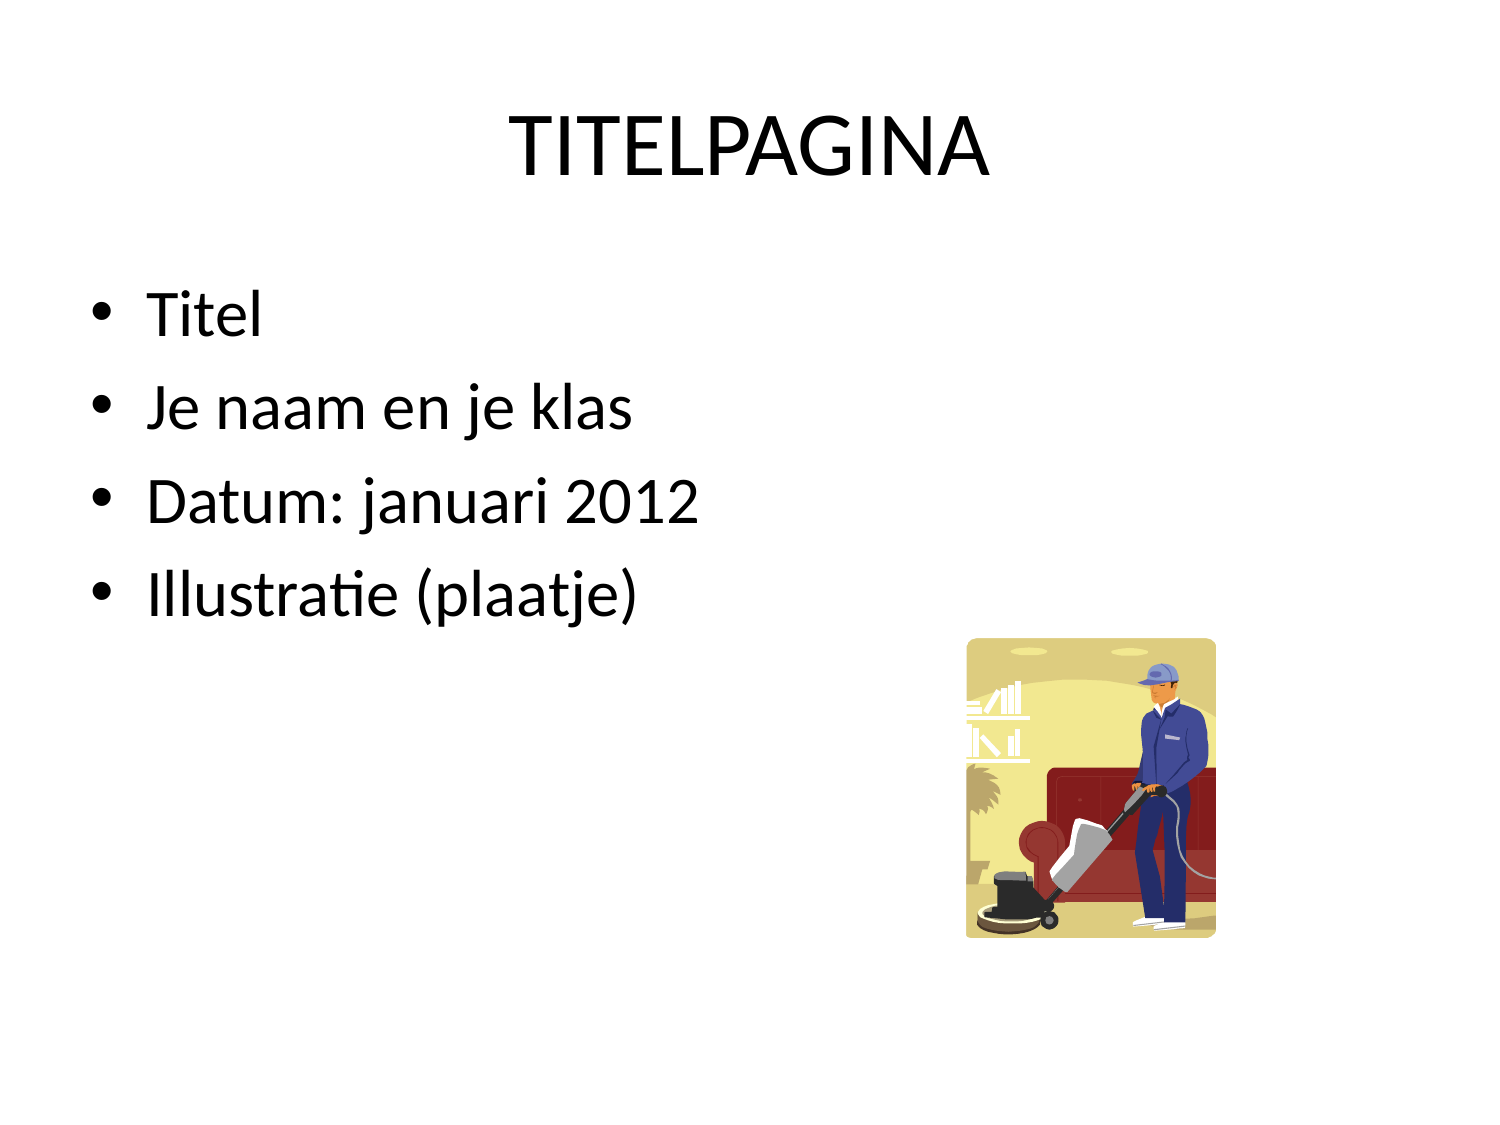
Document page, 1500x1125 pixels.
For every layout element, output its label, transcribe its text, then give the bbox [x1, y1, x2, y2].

title TITELPAGINA [74, 44, 1426, 233]
picture [960, 632, 1222, 944]
list Titel Je naam en je klas Datum: januari 2012 Illustratie (plaatje) [74, 262, 1426, 1006]
